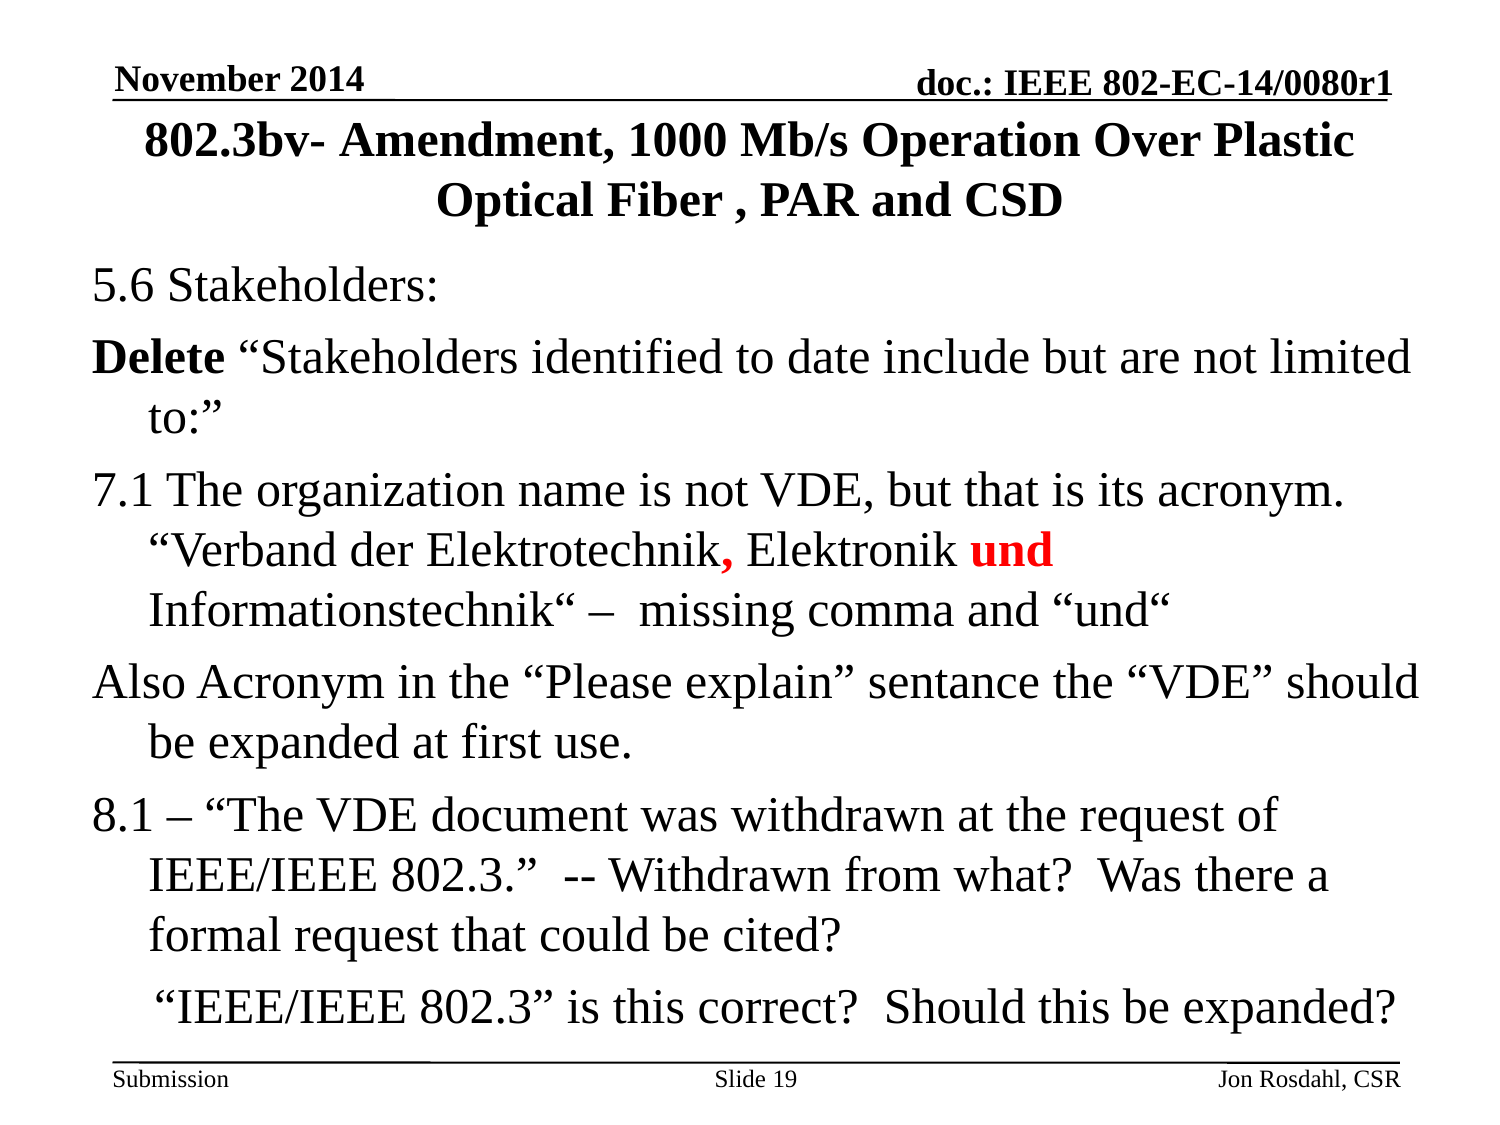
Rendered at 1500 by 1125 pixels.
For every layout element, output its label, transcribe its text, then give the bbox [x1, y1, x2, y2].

list 5.6 Stakeholders: Delete “Stakeholders identified to date include but are not limited to:” 7.1 The organization name is not VDE, but that is its acronym. “Verband der Elektrotechnik, Elektronik und Informationstechnik“ – missing comma and “und“ Also Acronym in the “Please explain” sentance the “VDE” should be expanded at first use. 8.1 – “The VDE document was withdrawn at the request of IEEE/IEEE 802.3.” -- Withdrawn from what? Was there a formal request that could be cited? “IEEE/IEEE 802.3” is this correct? Should this be expanded? [76, 243, 1436, 1048]
slide_number Slide 19 [712, 1061, 800, 1123]
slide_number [114, 54, 423, 100]
footer Jon Rosdahl, CSR [878, 1061, 1402, 1093]
title 802.3bv- Amendment, 1000 Mb/s Operation Over Plastic Optical Fiber , PAR and CSD [112, 112, 1388, 221]
